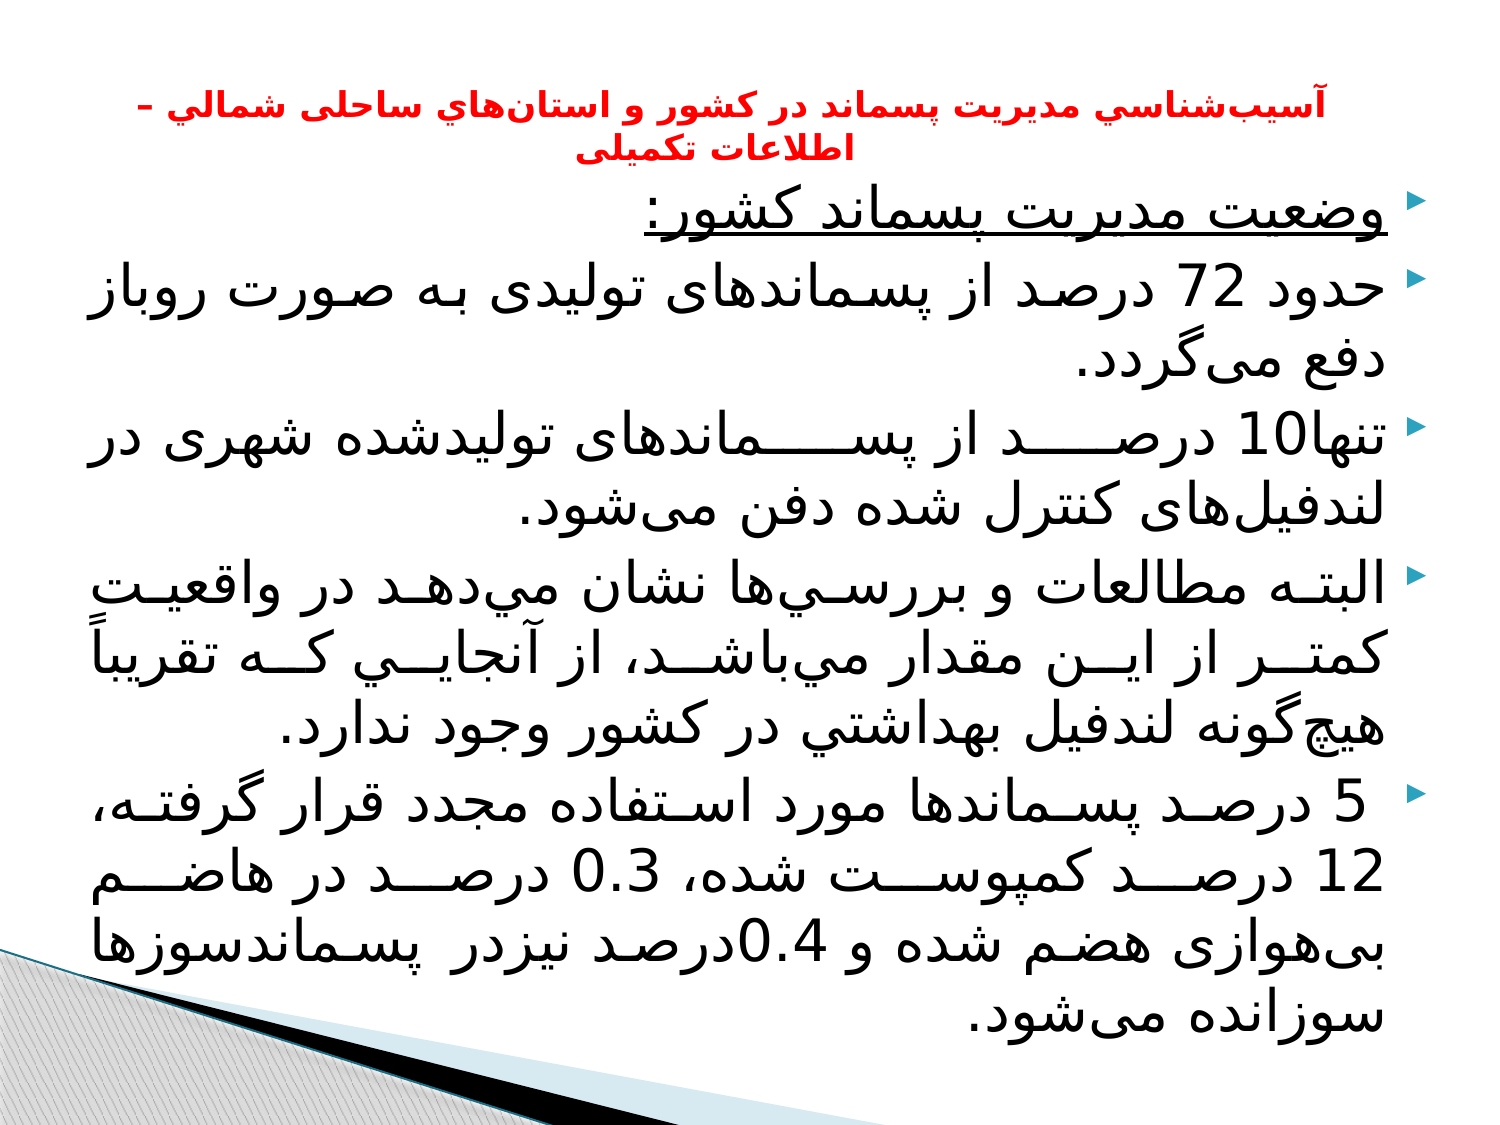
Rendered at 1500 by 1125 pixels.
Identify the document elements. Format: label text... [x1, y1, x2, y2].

list وضعیت مدیریت پسماند کشور: حدود 72 درصد از پسماندهای تولیدی به صورت روباز دفع می‌گردد. تنها10 درصد از پسماندهای تولیدشده شهری در لندفیل‌های کنترل شده دفن می‌شود. البته مطالعات و بررسي‌ها نشان مي‌دهد در واقعيت كمتر از اين مقدار مي‌باشد، از آنجايي كه تقريباً هيچ‌گونه لندفيل بهداشتي در كشور وجود ندارد. 5 درصد پسماندها مورد استفاده مجدد قرار گرفته، 12 درصد کمپوست شده، 0.3 درصد در هاضم بی‌هوازی هضم شده و 0.4درصد نیزدر پسماند‌سوزها سوزانده می‌شود. [75, 162, 1463, 1013]
title آسيب‌شناسي مديريت پسماند در كشور و استان‌هاي ساحلی شمالي – اطلاعات تکمیلی [62, 75, 1400, 175]
